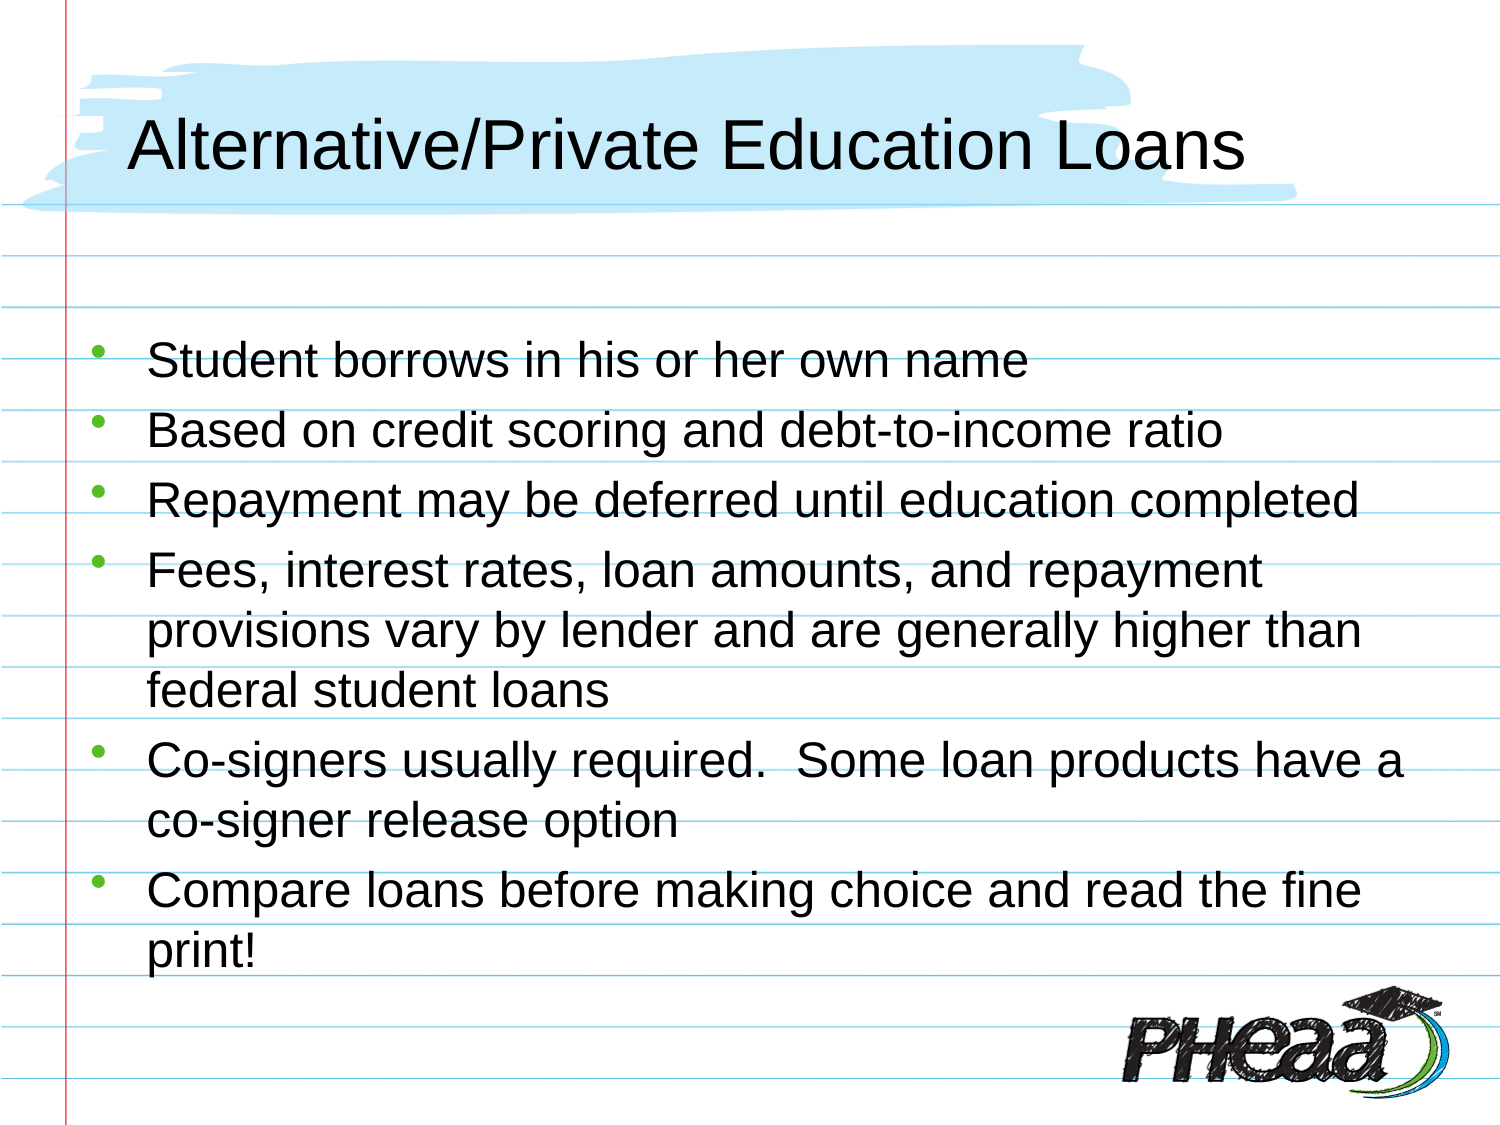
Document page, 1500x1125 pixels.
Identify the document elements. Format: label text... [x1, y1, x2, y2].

picture [0, 0, 1500, 1125]
list Student borrows in his or her own name Based on credit scoring and debt-to-income ratio Repayment may be deferred until education completed Fees, interest rates, loan amounts, and repayment provisions vary by lender and are generally higher than federal student loans Co-signers usually required. Some loan products have a co-signer release option Compare loans before making choice and read the fine print! [75, 249, 1425, 1075]
title Alternative/Private Education Loans [112, 82, 1463, 200]
